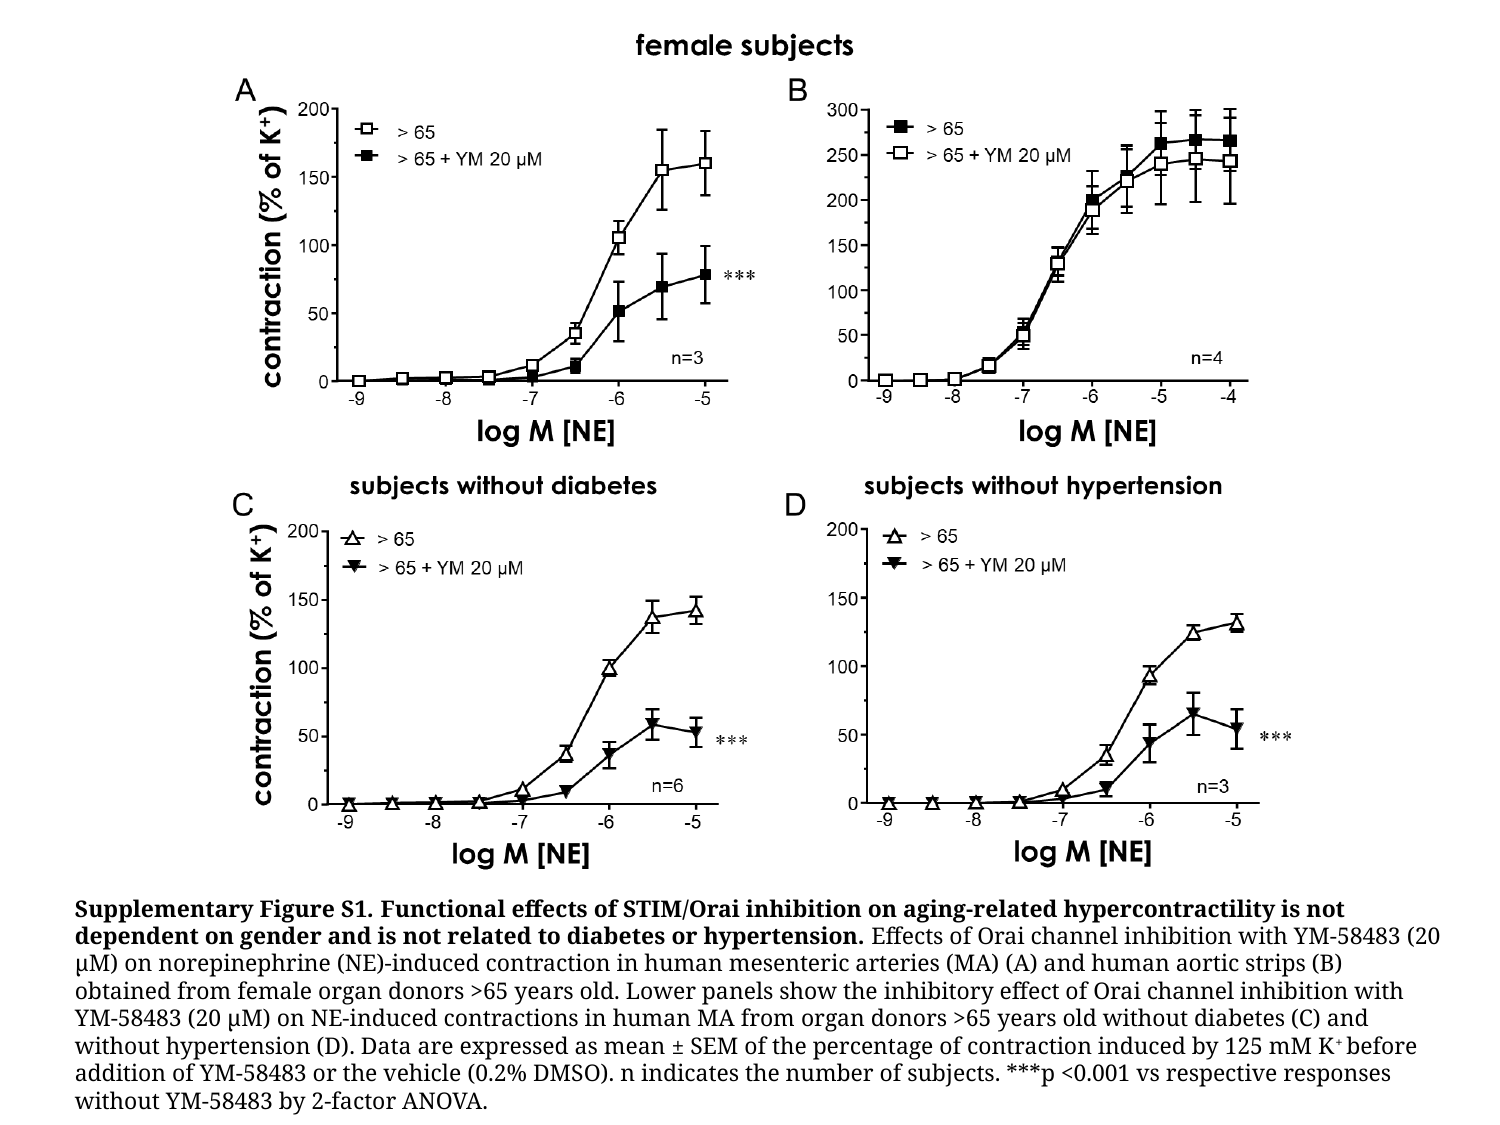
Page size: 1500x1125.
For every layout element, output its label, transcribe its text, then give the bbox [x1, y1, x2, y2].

picture [212, 17, 1306, 887]
text_box Supplementary Figure S1. Functional effects of STIM/Orai inhibition on aging-related hypercontractility is not dependent on gender and is not related to diabetes or hypertension. Effects of Orai channel inhibition with YM-58483 (20 µM) on norepinephrine (NE)-induced contraction in human mesenteric arteries (MA) (A) and human aortic strips (B) obtained from female organ donors >65 years old. Lower panels show the inhibitory effect of Orai channel inhibition with YM-58483 (20 µM) on NE-induced contractions in human MA from organ donors >65 years old without diabetes (C) and without hypertension (D). Data are expressed as mean ± SEM of the percentage of contraction induced by 125 mM K+ before addition of YM-58483 or the vehicle (0.2% DMSO). n indicates the number of subjects. ***p <0.001 vs respective responses without YM-58483 by 2-factor ANOVA. [59, 886, 1458, 1122]
